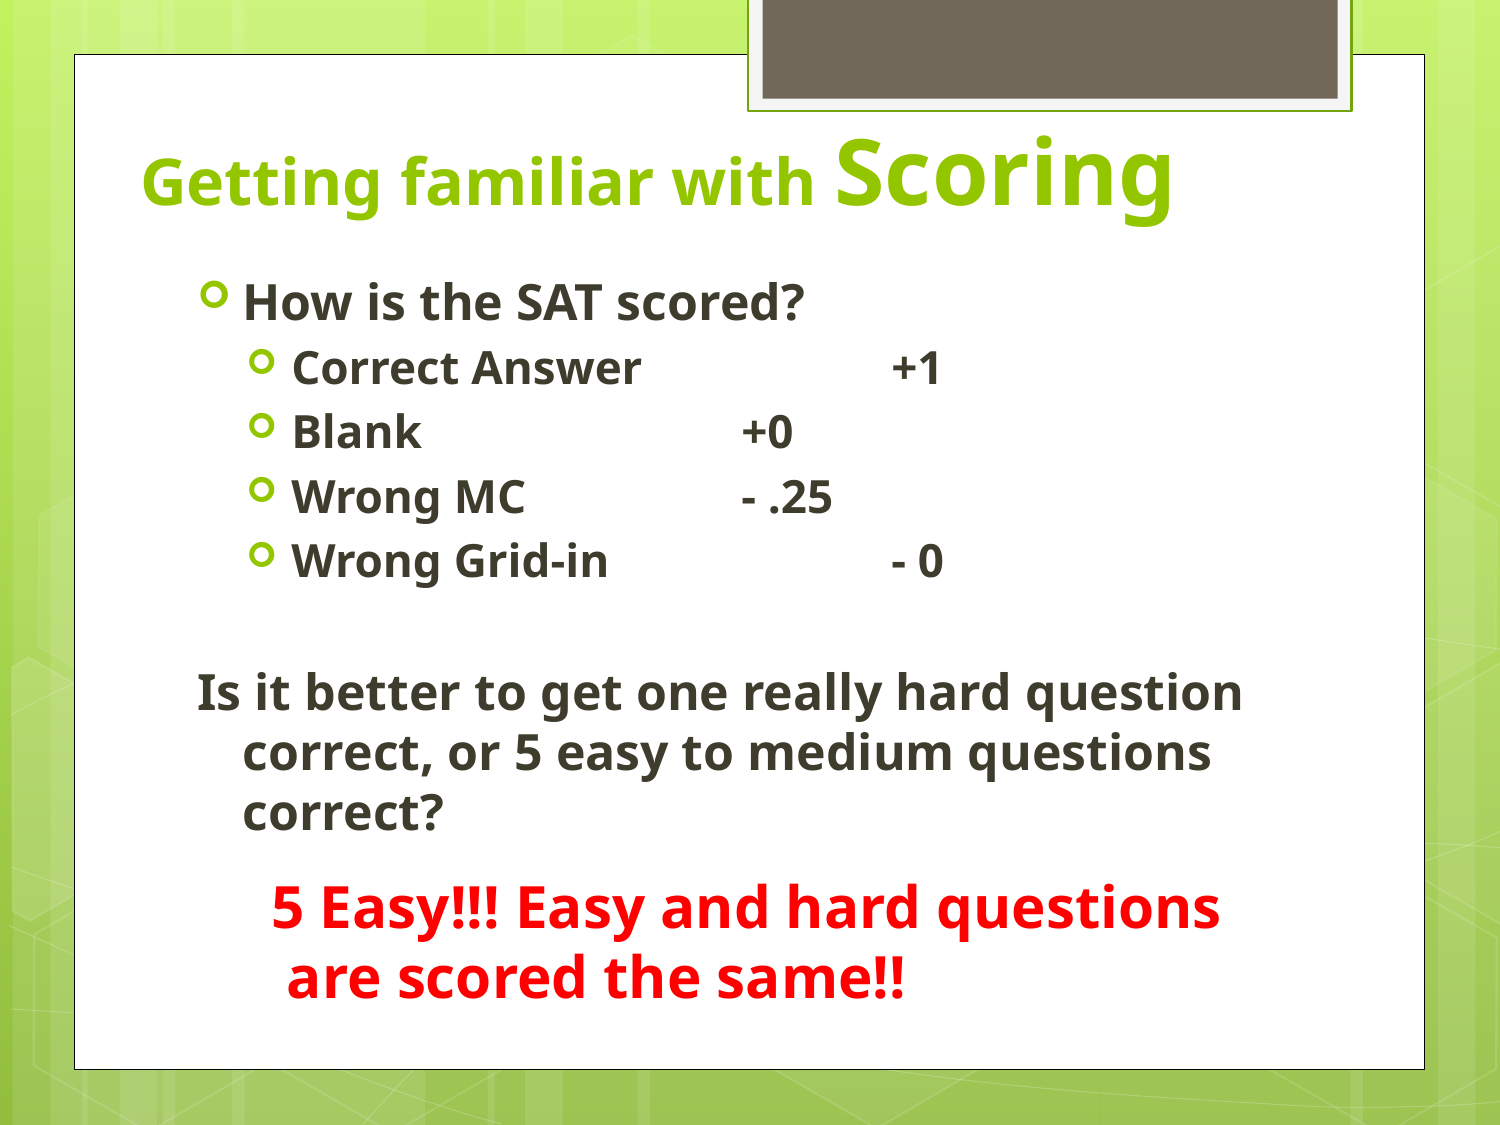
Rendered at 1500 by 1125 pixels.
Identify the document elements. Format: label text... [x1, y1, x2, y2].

title Getting familiar with Scoring [125, 99, 1375, 232]
list How is the SAT scored? Correct Answer +1 Blank +0 Wrong MC - .25 Wrong Grid-in - 0 Is it better to get one really hard question correct, or 5 easy to medium questions correct? [171, 262, 1283, 875]
text_box 5 Easy!!! Easy and hard questions are scored the same!! [256, 862, 1237, 1018]
